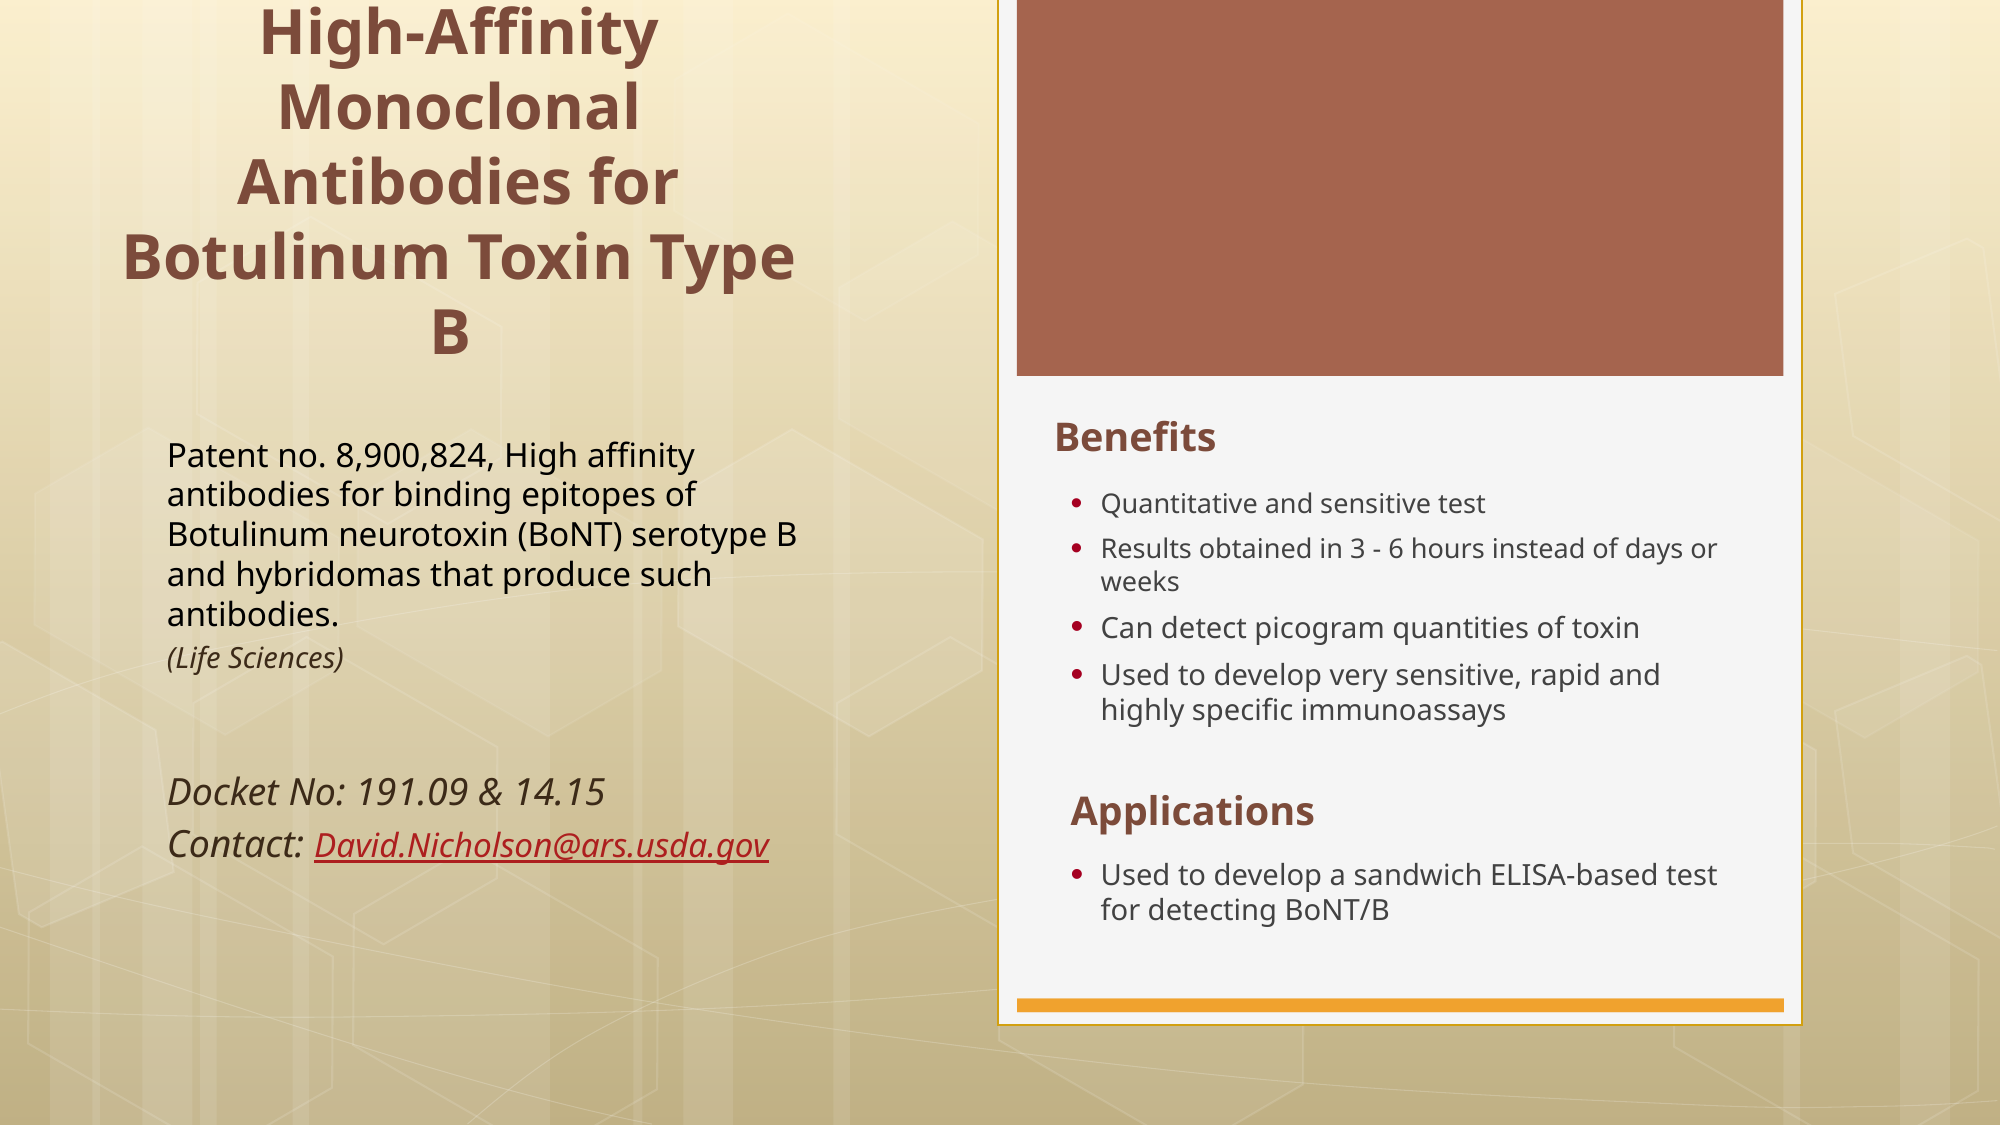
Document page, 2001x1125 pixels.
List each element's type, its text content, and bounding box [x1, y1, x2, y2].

subtitle Benefits Quantitative and sensitive test Results obtained in 3 - 6 hours instead of days or weeks Can detect picogram quantities of toxin Used to develop very sensitive, rapid and highly specific immunoassays Applications Used to develop a sandwich ELISA-based test for detecting BoNT/B [1038, 403, 1763, 974]
text_box Patent no. 8,900,824, High affinity antibodies for binding epitopes of Botulinum neurotoxin (BoNT) serotype B and hybridomas that produce such antibodies. (Life Sciences) Docket No: 191.09 & 14.15 Contact: David.Nicholson@ars.usda.gov [151, 426, 876, 1091]
title High-Affinity Monoclonal Antibodies for Botulinum Toxin Type B [96, 95, 822, 375]
